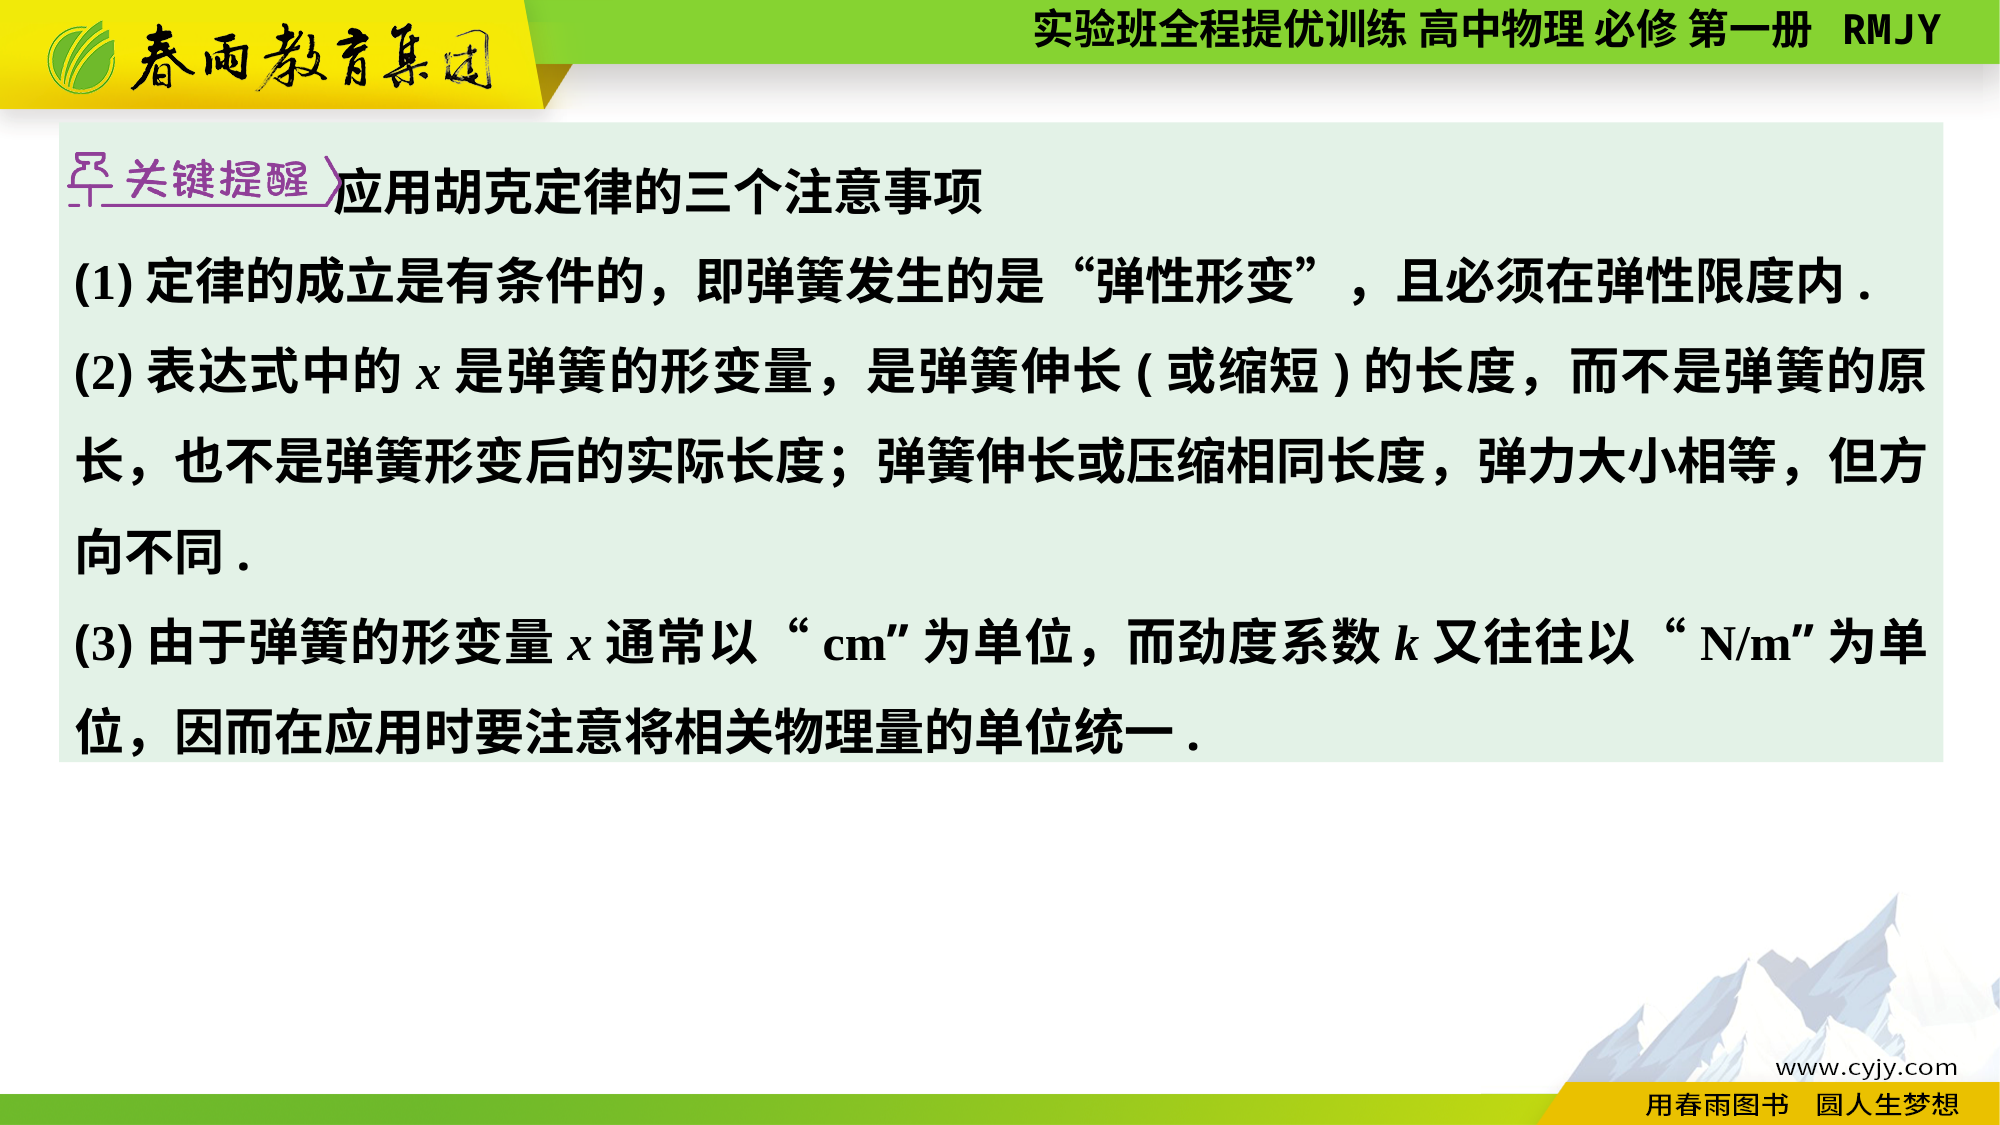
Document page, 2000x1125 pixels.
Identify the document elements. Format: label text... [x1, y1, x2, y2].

list 应用胡克定律的三个注意事项 (1)定律的成立是有条件的，即弹簧发生的是“弹性形变”，且必须在弹性限度内. (2)表达式中的x是弹簧的形变量，是弹簧伸长(或缩短)的长度，而不是弹簧的原长，也不是弹簧形变后的实际长度；弹簧伸长或压缩相同长度，弹力大小相等，但方向不同. (3)由于弹簧的形变量x通常以“cm”为单位，而劲度系数k又往往以“N/m”为单位，因而在应用时要注意将相关物理量的单位统一. [59, 122, 1944, 763]
picture [0, 0, 2000, 1125]
